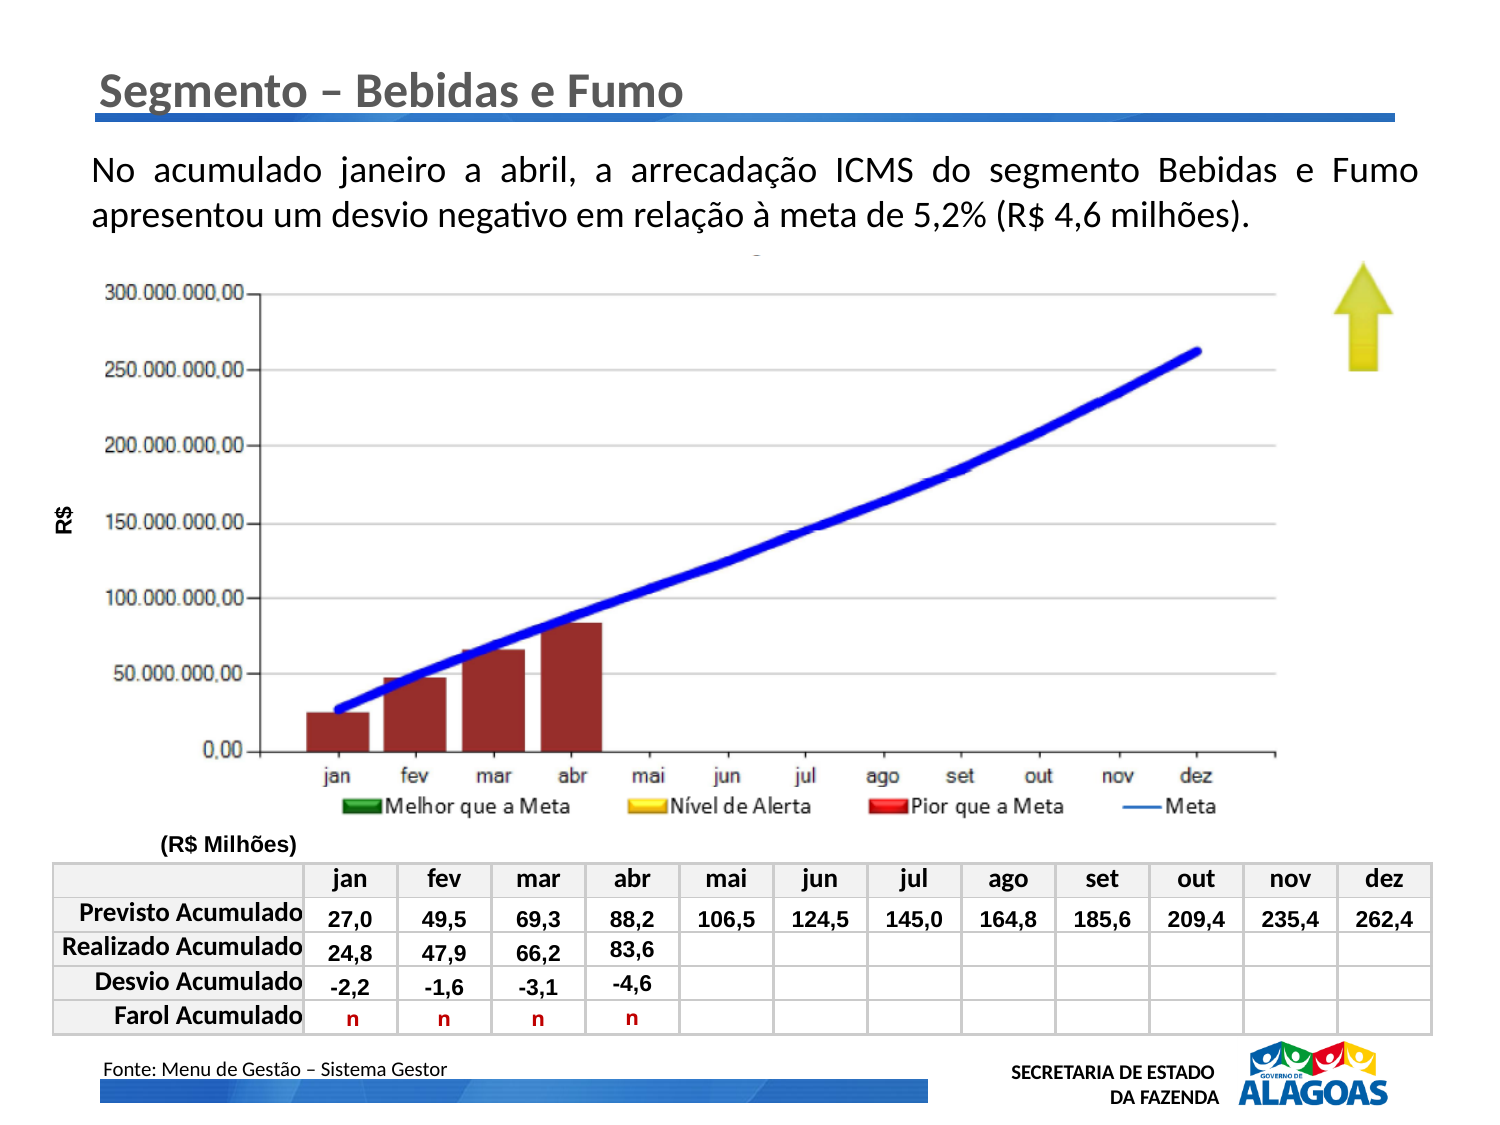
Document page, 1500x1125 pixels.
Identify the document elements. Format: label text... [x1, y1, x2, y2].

table_header out [1151, 865, 1242, 897]
table_cell [1057, 967, 1148, 999]
table_cell 24,8 [305, 933, 396, 965]
table_cell [681, 933, 772, 965]
table_cell 145,0 [869, 898, 960, 931]
table_cell 235,4 [1245, 898, 1336, 931]
table_header dez [1339, 865, 1430, 897]
picture [100, 1079, 928, 1103]
table_cell Desvio Acumulado [54, 967, 302, 999]
table_cell Realizado Acumulado [54, 933, 302, 965]
table_cell -1,6 [399, 967, 490, 999]
table_cell Previsto Acumulado [54, 898, 302, 931]
table_cell [1151, 1001, 1242, 1033]
table_cell [1057, 933, 1148, 965]
table_header [54, 865, 302, 897]
table_cell 106,5 [681, 898, 772, 931]
table_cell -3,1 [493, 967, 584, 999]
table_cell [1151, 933, 1242, 965]
table_cell [869, 967, 960, 999]
table_cell 83,6 [587, 933, 678, 965]
table_cell [1151, 967, 1242, 999]
table_cell 164,8 [963, 898, 1054, 931]
table_cell 47,9 [399, 933, 490, 965]
table_cell [775, 1001, 866, 1033]
table_cell [1245, 1001, 1336, 1033]
table_cell 69,3 [493, 898, 584, 931]
table_cell [963, 933, 1054, 965]
table_header fev [399, 865, 490, 897]
title Segmento – Bebidas e Fumo [85, 50, 1436, 137]
table_header jul [869, 865, 960, 897]
table_cell n [587, 1001, 678, 1033]
table_header ago [963, 865, 1054, 897]
table_cell 262,4 [1339, 898, 1430, 931]
table_header mar [493, 865, 584, 897]
table_cell 209,4 [1151, 898, 1242, 931]
table_cell [1245, 967, 1336, 999]
picture [1237, 1037, 1389, 1108]
table_cell [1245, 933, 1336, 965]
table_header jan [305, 865, 396, 897]
text_box R$ [41, 491, 84, 551]
table_cell n [399, 1001, 490, 1033]
table_cell [963, 967, 1054, 999]
table_cell 66,2 [493, 933, 584, 965]
table_cell [1339, 1001, 1430, 1033]
table_header nov [1245, 865, 1336, 897]
table_cell [1339, 967, 1430, 999]
table_cell [1339, 933, 1430, 965]
text_box No acumulado janeiro a abril, a arrecadação ICMS do segmento Bebidas e Fumo apresentou um desvio negativo em relação à meta de 5,2% (R$ 4,6 milhões). [76, 137, 1436, 242]
table_cell [775, 933, 866, 965]
table_cell 185,6 [1057, 898, 1148, 931]
picture [105, 255, 1395, 788]
table_cell [963, 1001, 1054, 1033]
table_cell -4,6 [587, 967, 678, 999]
table_cell n [305, 1001, 396, 1033]
table_cell 27,0 [305, 898, 396, 931]
table_cell n [493, 1001, 584, 1033]
table_cell 124,5 [775, 898, 866, 931]
text_box (R$ Milhões) [145, 822, 313, 865]
table_header mai [681, 865, 772, 897]
table_cell [681, 1001, 772, 1033]
table_cell Farol Acumulado [54, 1001, 302, 1033]
table_cell [869, 1001, 960, 1033]
picture [339, 792, 1220, 823]
table_cell 88,2 [587, 898, 678, 931]
text_box Fonte: Menu de Gestão – Sistema Gestor [88, 1048, 609, 1088]
table_cell [681, 967, 772, 999]
table_header jun [775, 865, 866, 897]
table_header set [1057, 865, 1148, 897]
table_cell [775, 967, 866, 999]
table_cell -2,2 [305, 967, 396, 999]
table_cell [869, 933, 960, 965]
table_header abr [587, 865, 678, 897]
table_cell [1057, 1001, 1148, 1033]
table_cell 49,5 [399, 898, 490, 931]
